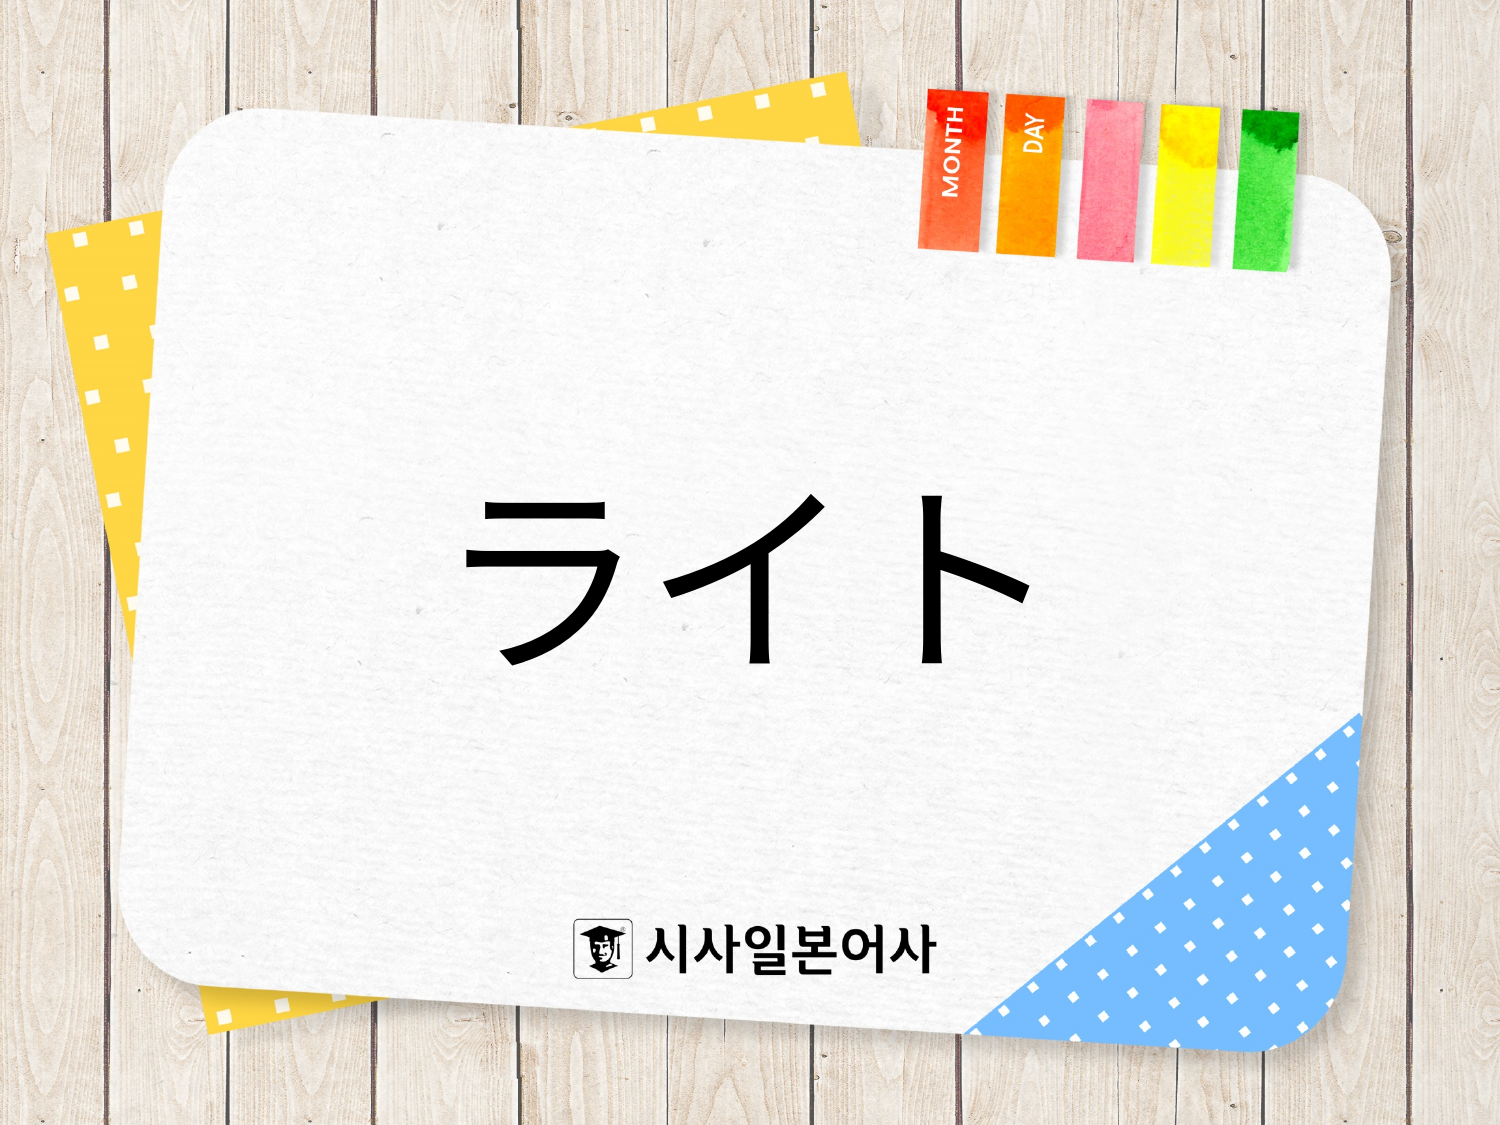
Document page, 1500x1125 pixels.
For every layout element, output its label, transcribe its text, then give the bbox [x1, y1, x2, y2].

picture [0, 0, 1500, 1125]
title ライト [75, 338, 1425, 811]
